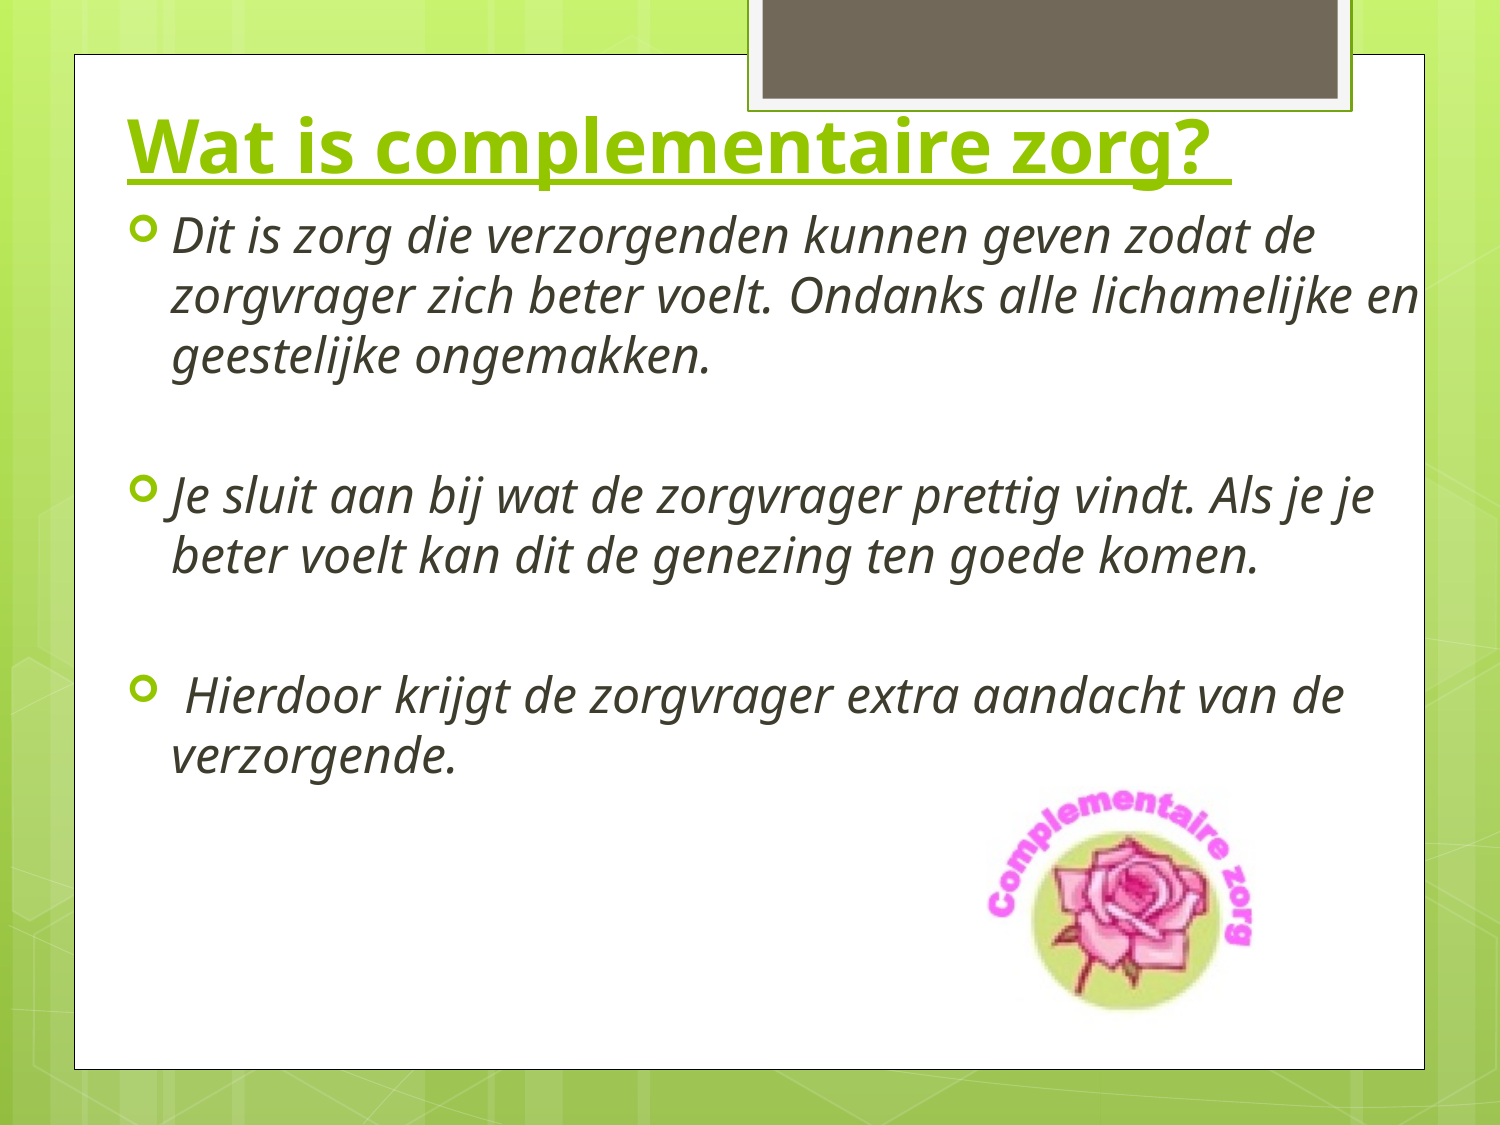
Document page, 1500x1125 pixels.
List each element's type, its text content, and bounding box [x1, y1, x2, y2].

title Wat is complementaire zorg? [112, 66, 1329, 196]
list Dit is zorg die verzorgenden kunnen geven zodat de zorgvrager zich beter voelt. Ondanks alle lichamelijke en geestelijke ongemakken. Je sluit aan bij wat de zorgvrager prettig vindt. Als je je beter voelt kan dit de genezing ten goede komen. Hierdoor krijgt de zorgvrager extra aandacht van de verzorgende. [100, 196, 1471, 1012]
picture [985, 786, 1257, 1055]
